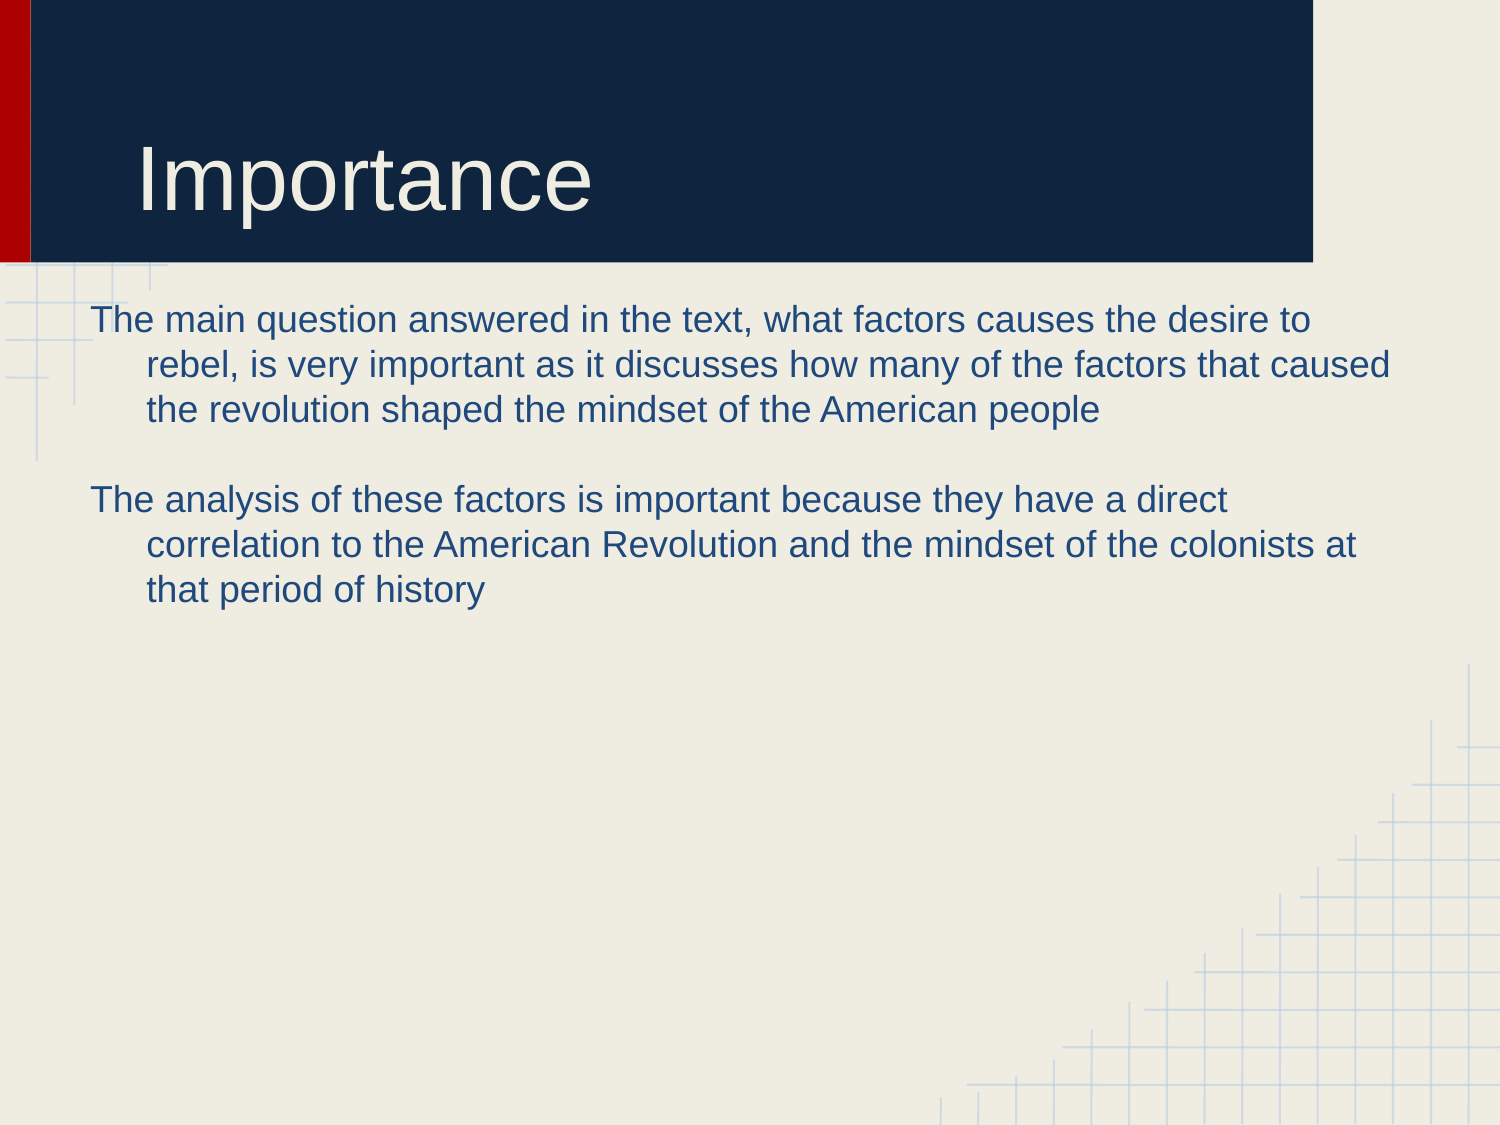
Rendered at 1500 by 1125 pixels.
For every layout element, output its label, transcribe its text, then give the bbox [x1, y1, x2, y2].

title Importance [75, 22, 1276, 244]
list The main question answered in the text, what factors causes the desire to rebel, is very important as it discusses how many of the factors that caused the revolution shaped the mindset of the American people The analysis of these factors is important because they have a direct correlation to the American Revolution and the mindset of the colonists at that period of history [75, 279, 1425, 1074]
